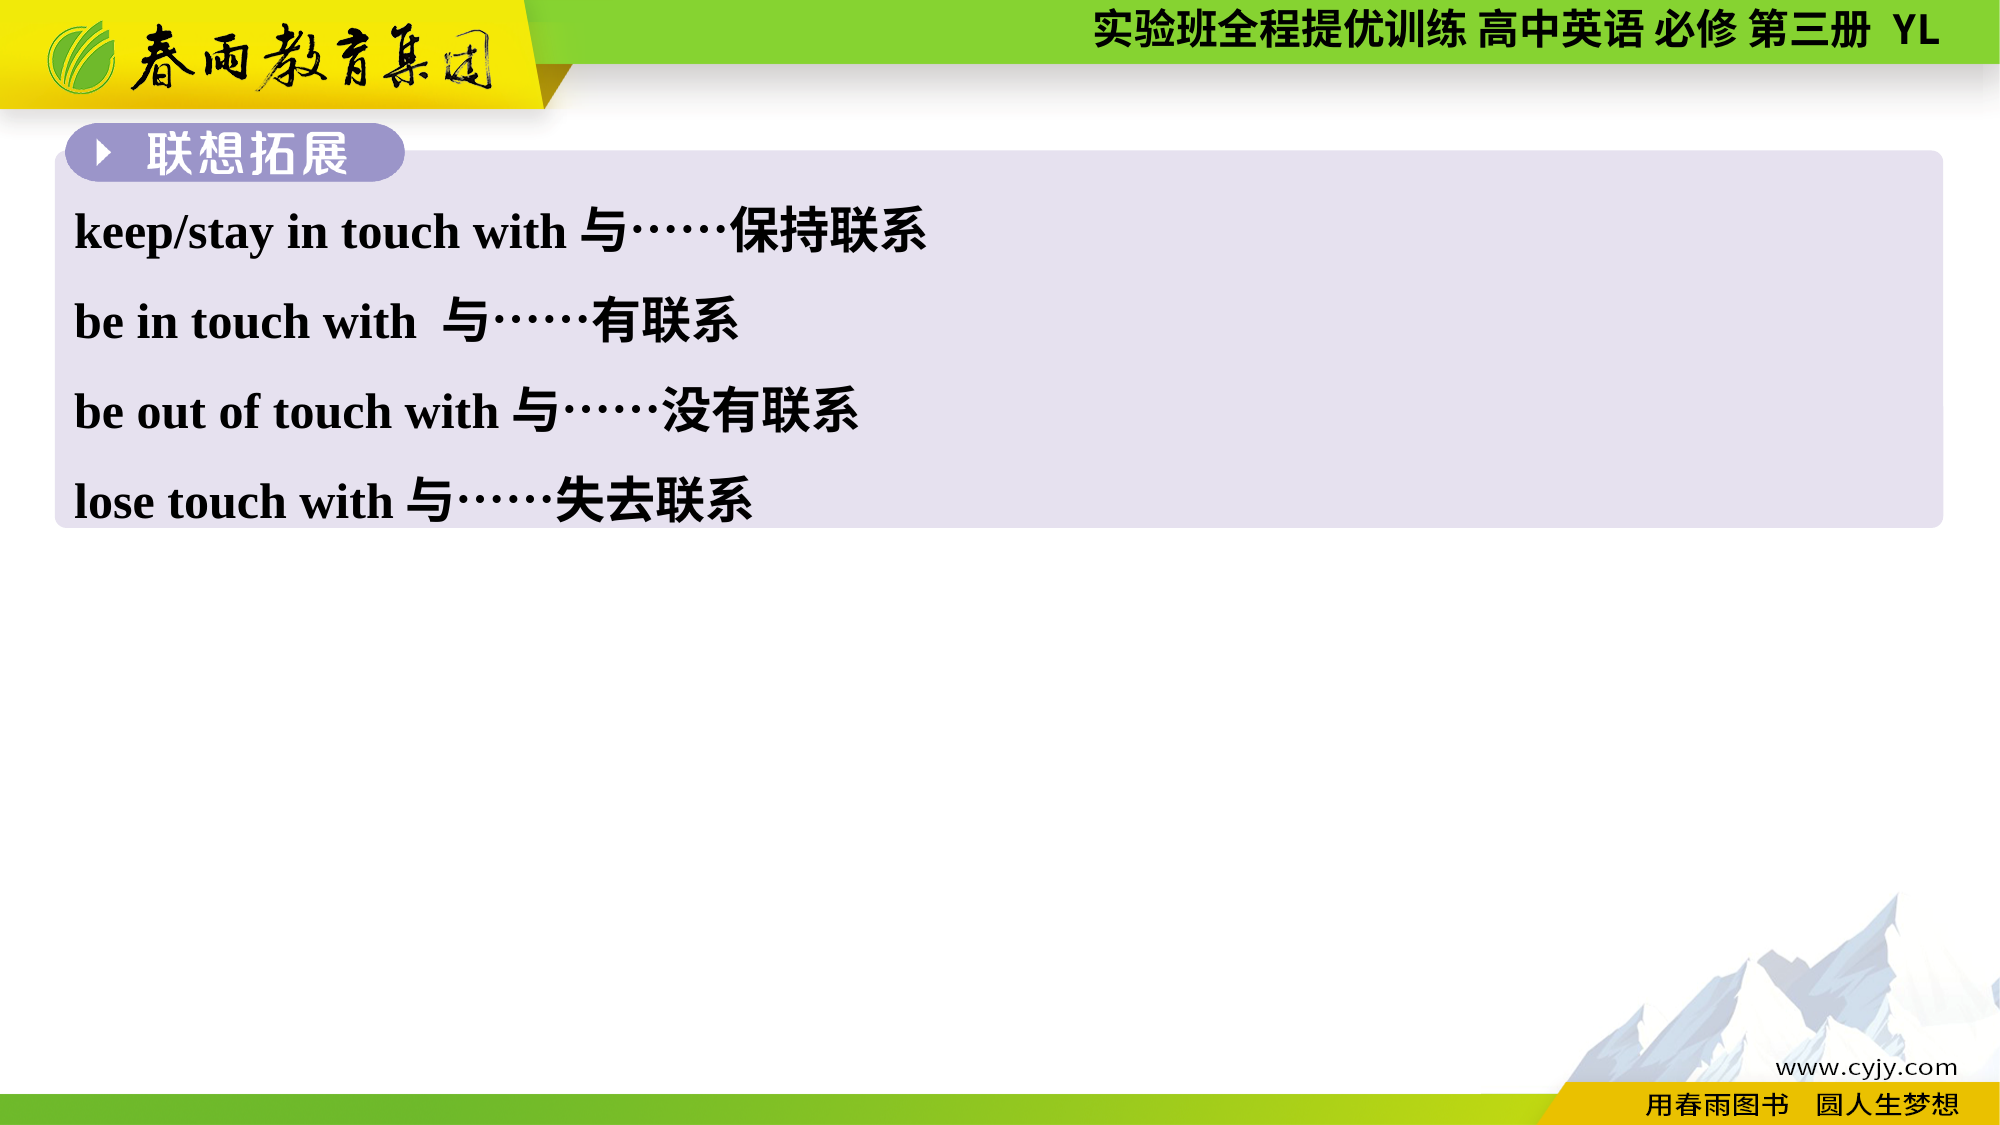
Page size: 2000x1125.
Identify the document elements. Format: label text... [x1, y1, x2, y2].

text_box [410, 150, 1943, 160]
list keep/stay in touch with与……保持联系 be in touch with 与……有联系 be out of touch with与……没有联系 lose touch with与……失去联系 [59, 160, 1944, 528]
picture [0, 0, 2000, 1125]
text_box [54, 153, 59, 526]
